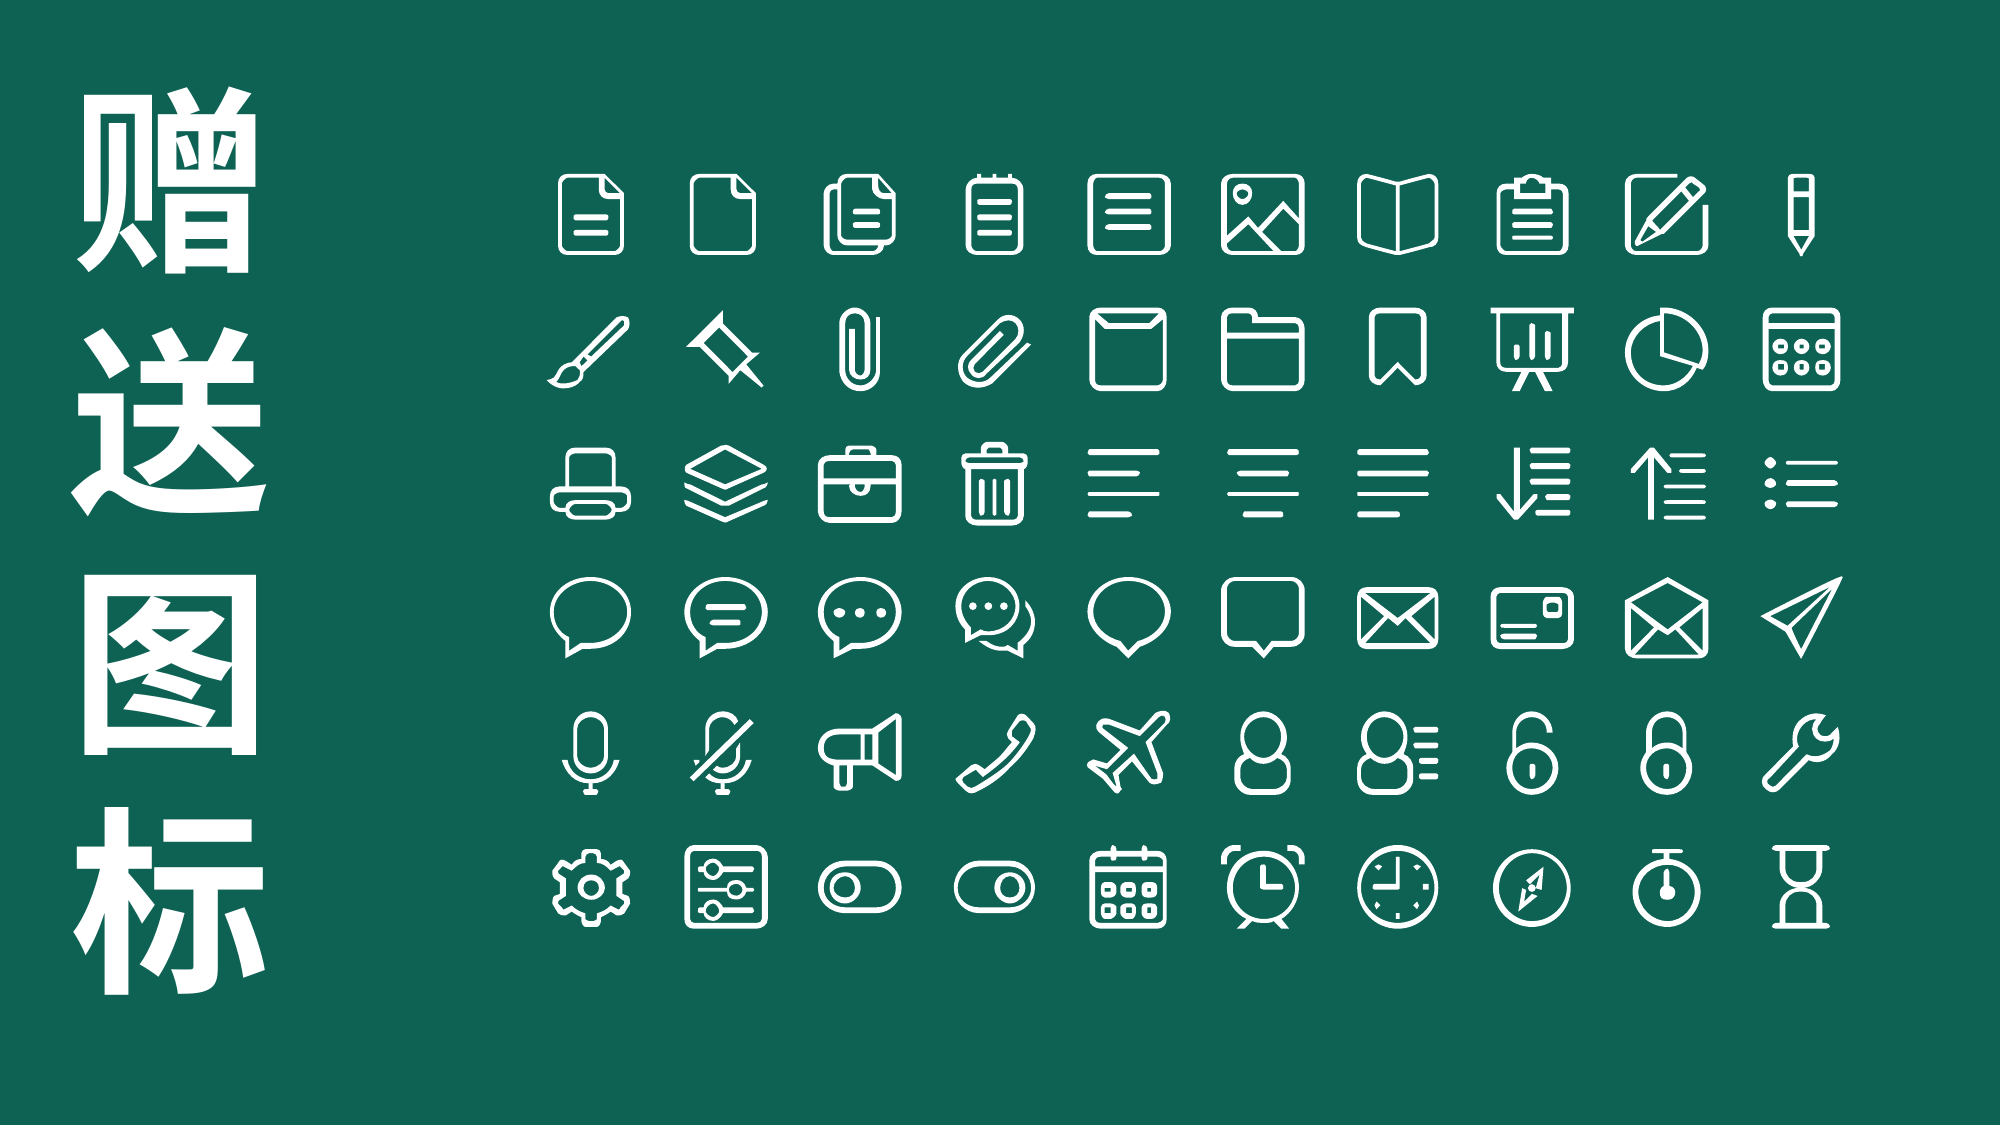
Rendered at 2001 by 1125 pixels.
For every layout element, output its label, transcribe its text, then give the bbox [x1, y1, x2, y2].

text_box [1227, 492, 1299, 496]
text_box [1234, 711, 1291, 795]
text_box [1761, 713, 1840, 793]
text_box [684, 499, 768, 523]
text_box [1368, 307, 1427, 386]
text_box [561, 759, 620, 795]
text_box [1357, 492, 1429, 496]
text_box [1227, 449, 1299, 456]
text_box [1632, 849, 1701, 927]
text_box [1226, 850, 1299, 929]
text_box [705, 759, 752, 795]
text_box [1087, 492, 1160, 496]
text_box [1087, 470, 1141, 477]
text_box [705, 711, 739, 757]
text_box [684, 444, 767, 490]
text_box [1221, 173, 1305, 255]
text_box [684, 482, 768, 506]
text_box [1785, 501, 1839, 508]
text_box [955, 577, 1020, 643]
text_box [1624, 577, 1709, 659]
text_box [1496, 173, 1569, 255]
text_box [1764, 499, 1777, 510]
text_box [1785, 480, 1839, 486]
text_box [1357, 845, 1439, 929]
text_box [549, 447, 632, 520]
text_box [978, 600, 1035, 659]
text_box [1760, 576, 1843, 659]
text_box [1357, 173, 1439, 255]
text_box [817, 577, 902, 659]
text_box [1413, 726, 1439, 733]
text_box [955, 713, 1036, 794]
text_box [823, 173, 896, 255]
text_box [1663, 500, 1706, 504]
text_box [953, 860, 1035, 914]
text_box [958, 314, 1032, 388]
text_box [1762, 307, 1841, 392]
text_box [1419, 773, 1439, 780]
text_box [1089, 845, 1167, 929]
text_box [1771, 845, 1831, 929]
text_box [1545, 494, 1571, 501]
text_box [1087, 710, 1171, 794]
text_box [817, 860, 902, 914]
text_box [1490, 587, 1574, 650]
text_box [1287, 845, 1305, 865]
text_box [552, 849, 631, 927]
text_box [1630, 447, 1672, 520]
text_box [689, 719, 754, 782]
text_box [1492, 849, 1571, 927]
text_box [1419, 757, 1439, 764]
text_box [1535, 509, 1571, 516]
text_box [1764, 478, 1777, 488]
text_box [1529, 478, 1571, 485]
text_box [1678, 469, 1706, 473]
text_box [1357, 470, 1429, 477]
text_box [1490, 307, 1574, 392]
text_box [558, 173, 624, 255]
text_box [839, 307, 880, 392]
text_box [1242, 511, 1284, 518]
text_box [1785, 460, 1839, 465]
text_box [1087, 577, 1171, 659]
text_box [1357, 511, 1400, 518]
text_box [817, 713, 902, 791]
text_box [1506, 711, 1559, 795]
text_box [1221, 845, 1241, 865]
text_box [1669, 453, 1706, 458]
text_box [1236, 470, 1290, 477]
text_box [684, 845, 768, 929]
text_box [1221, 307, 1305, 392]
text_box [1496, 447, 1538, 520]
text_box [573, 711, 608, 774]
text_box [817, 445, 902, 523]
text_box 赠送图标 [55, 49, 309, 1025]
text_box [1529, 463, 1571, 470]
text_box [1529, 447, 1571, 454]
text_box [1663, 484, 1706, 489]
text_box [1087, 173, 1171, 255]
text_box [1787, 173, 1815, 257]
text_box [965, 173, 1024, 255]
text_box [1413, 742, 1439, 749]
text_box [1624, 307, 1709, 392]
text_box [1764, 456, 1777, 469]
text_box [1221, 577, 1305, 659]
text_box [1089, 307, 1167, 392]
text_box [546, 316, 630, 389]
text_box [961, 441, 1028, 526]
text_box [1663, 515, 1706, 520]
text_box [1357, 711, 1414, 795]
text_box [684, 577, 768, 659]
text_box [1087, 511, 1133, 518]
text_box [686, 310, 764, 388]
text_box [549, 577, 632, 659]
text_box [1087, 449, 1160, 456]
text_box [1357, 587, 1439, 650]
text_box [1624, 173, 1709, 255]
text_box [1357, 449, 1429, 456]
text_box [1640, 711, 1693, 795]
text_box [689, 173, 756, 255]
